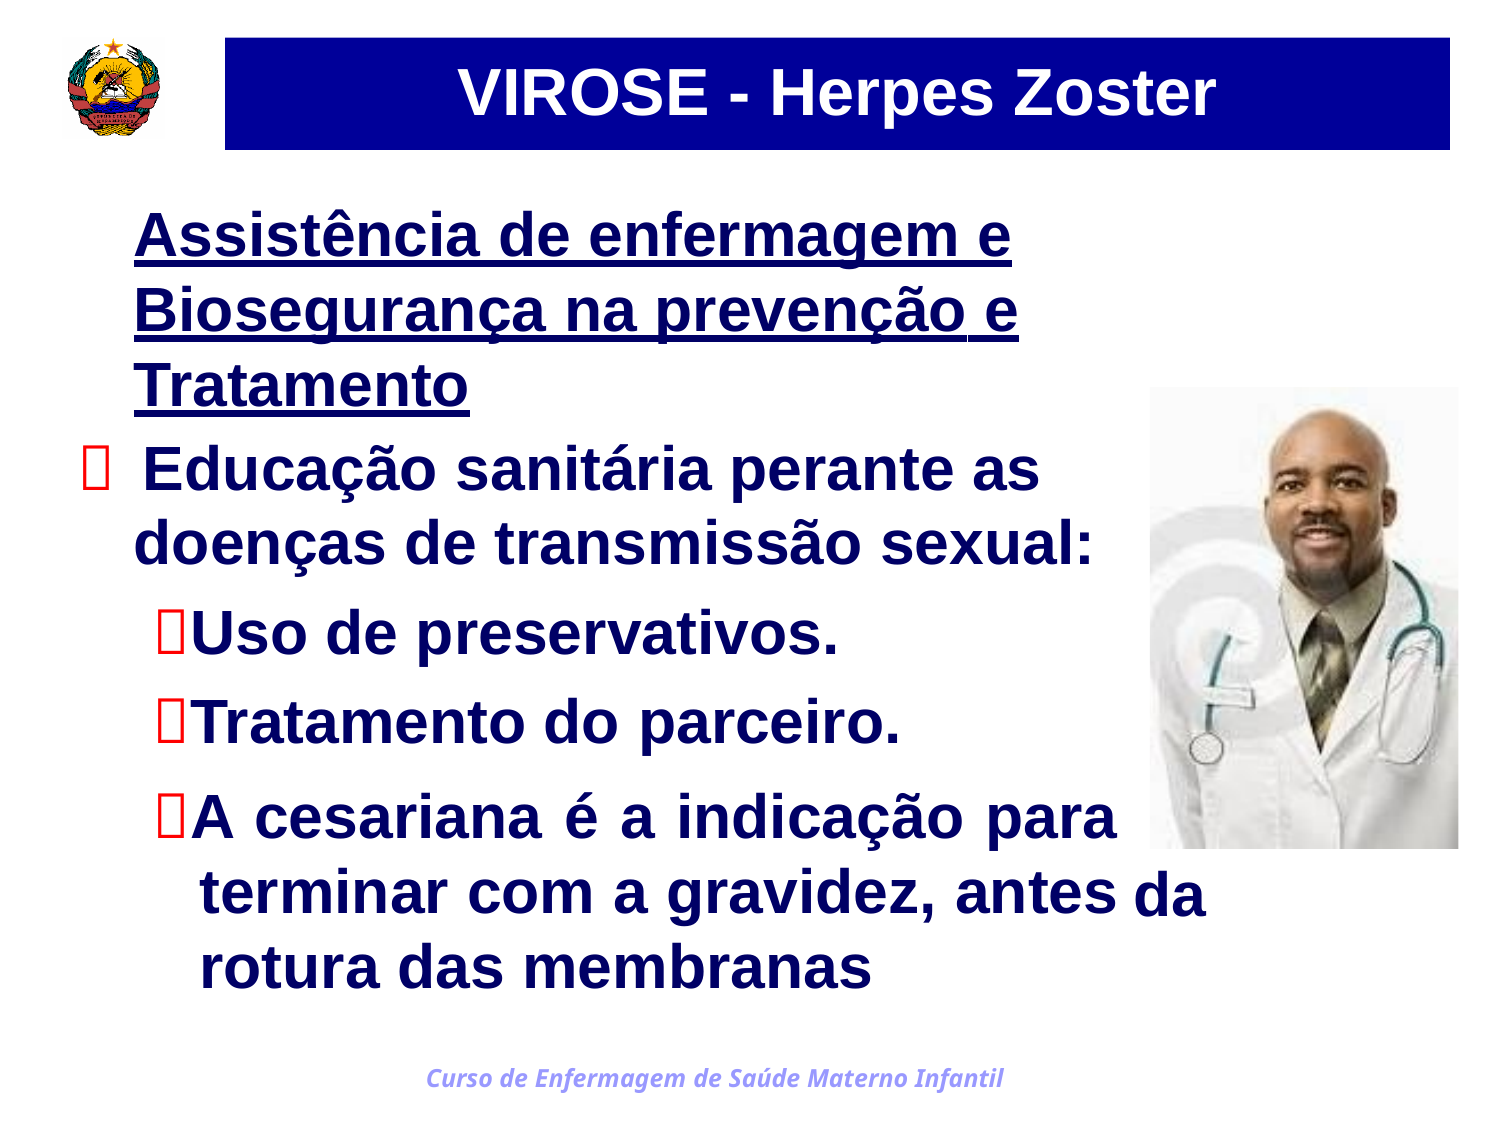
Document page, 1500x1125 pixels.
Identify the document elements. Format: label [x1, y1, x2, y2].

text_box [131, 203, 1024, 270]
text_box [1149, 387, 1459, 849]
text_box [1131, 863, 1218, 930]
text_box [225, 37, 1450, 150]
text_box [62, 37, 165, 139]
text_box [423, 1064, 1118, 1094]
text_box [75, 353, 1127, 1005]
text_box [131, 278, 1031, 345]
